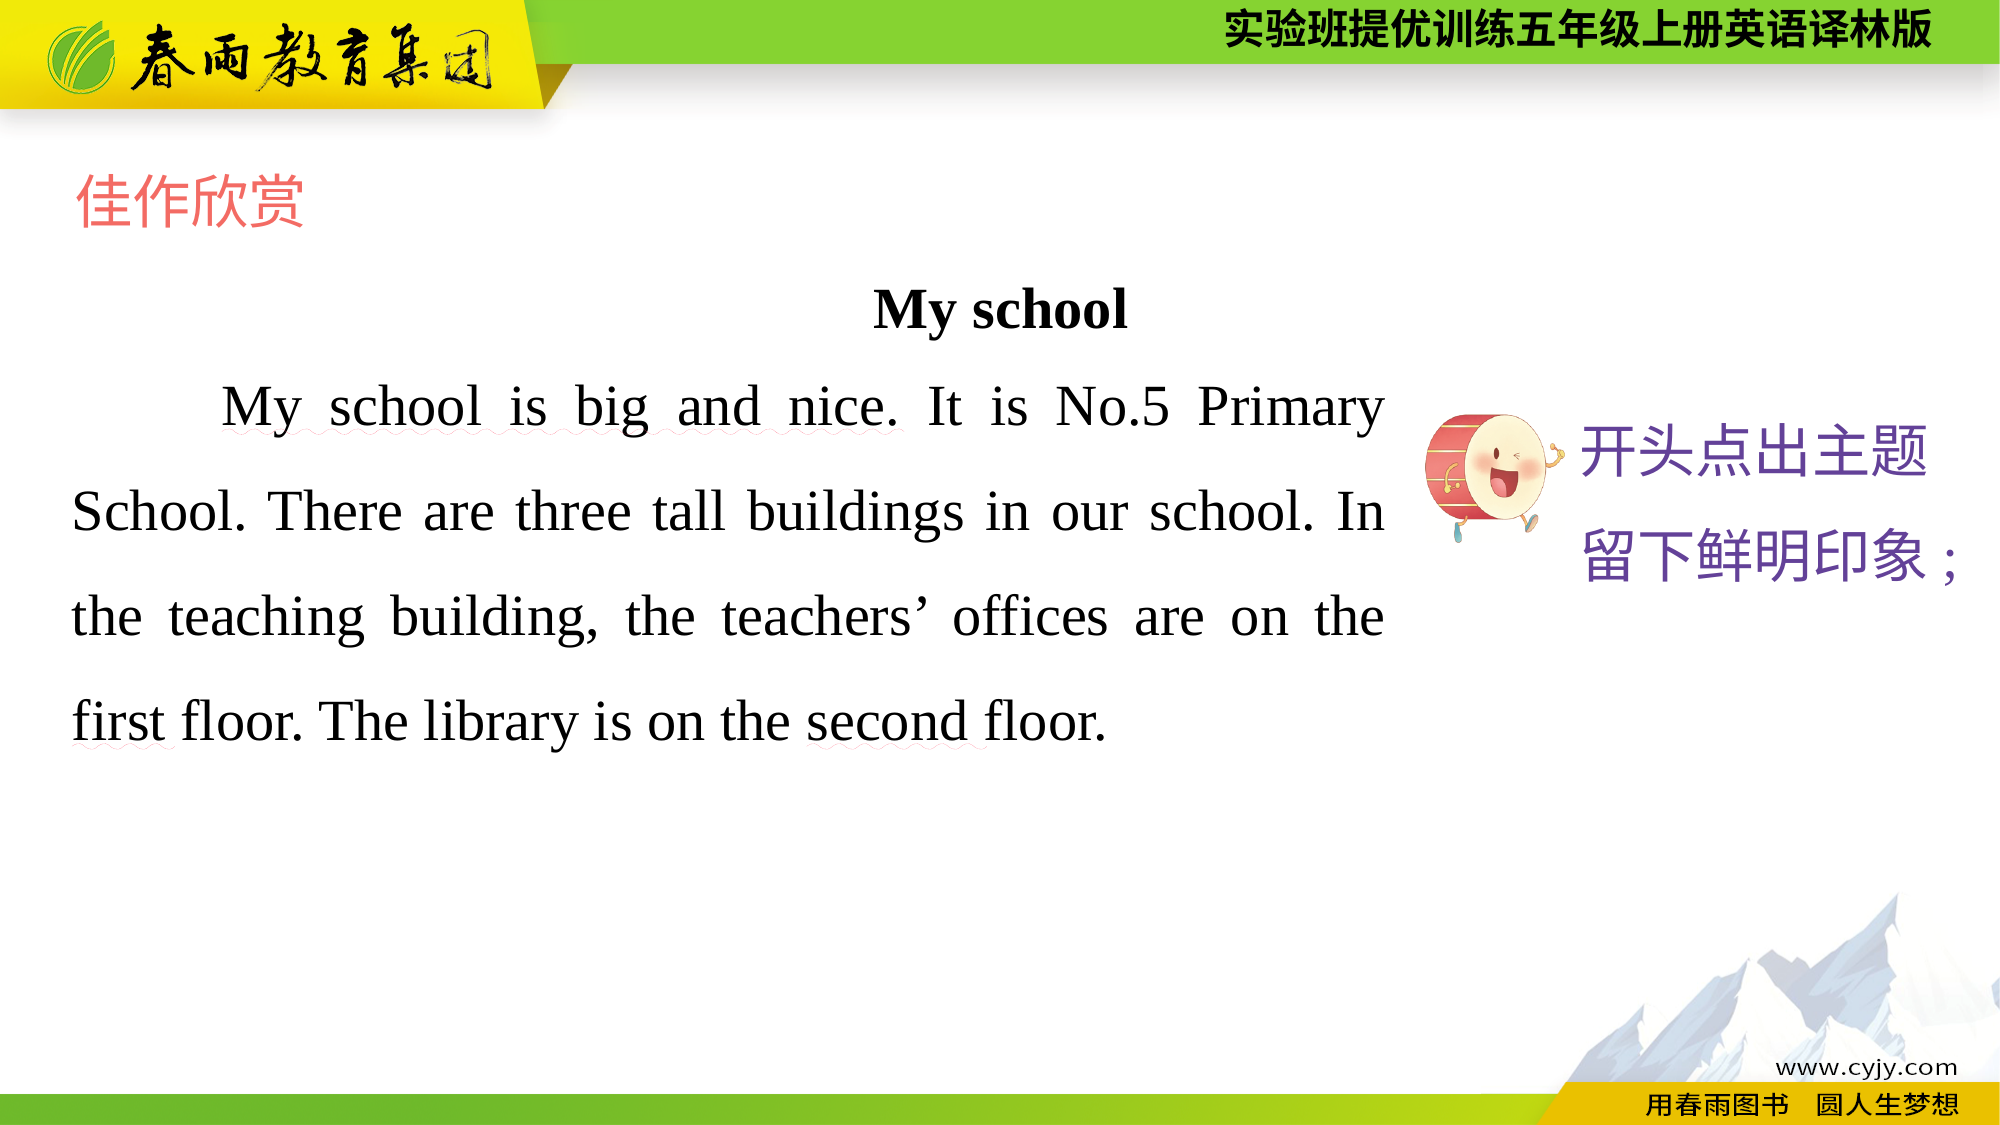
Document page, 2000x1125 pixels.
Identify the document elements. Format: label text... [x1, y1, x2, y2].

text_box My school is big and nice. It is No.5 Primary School. There are three tall buildings in our school. In the teaching building, the teachers’ offices are on the first floor. The library is on the second floor. [56, 324, 1402, 760]
picture [0, 0, 2000, 1125]
text_box 开头点出主题留下鲜明印象; [1564, 372, 1978, 597]
list 佳作欣赏 My school [59, 122, 1944, 337]
